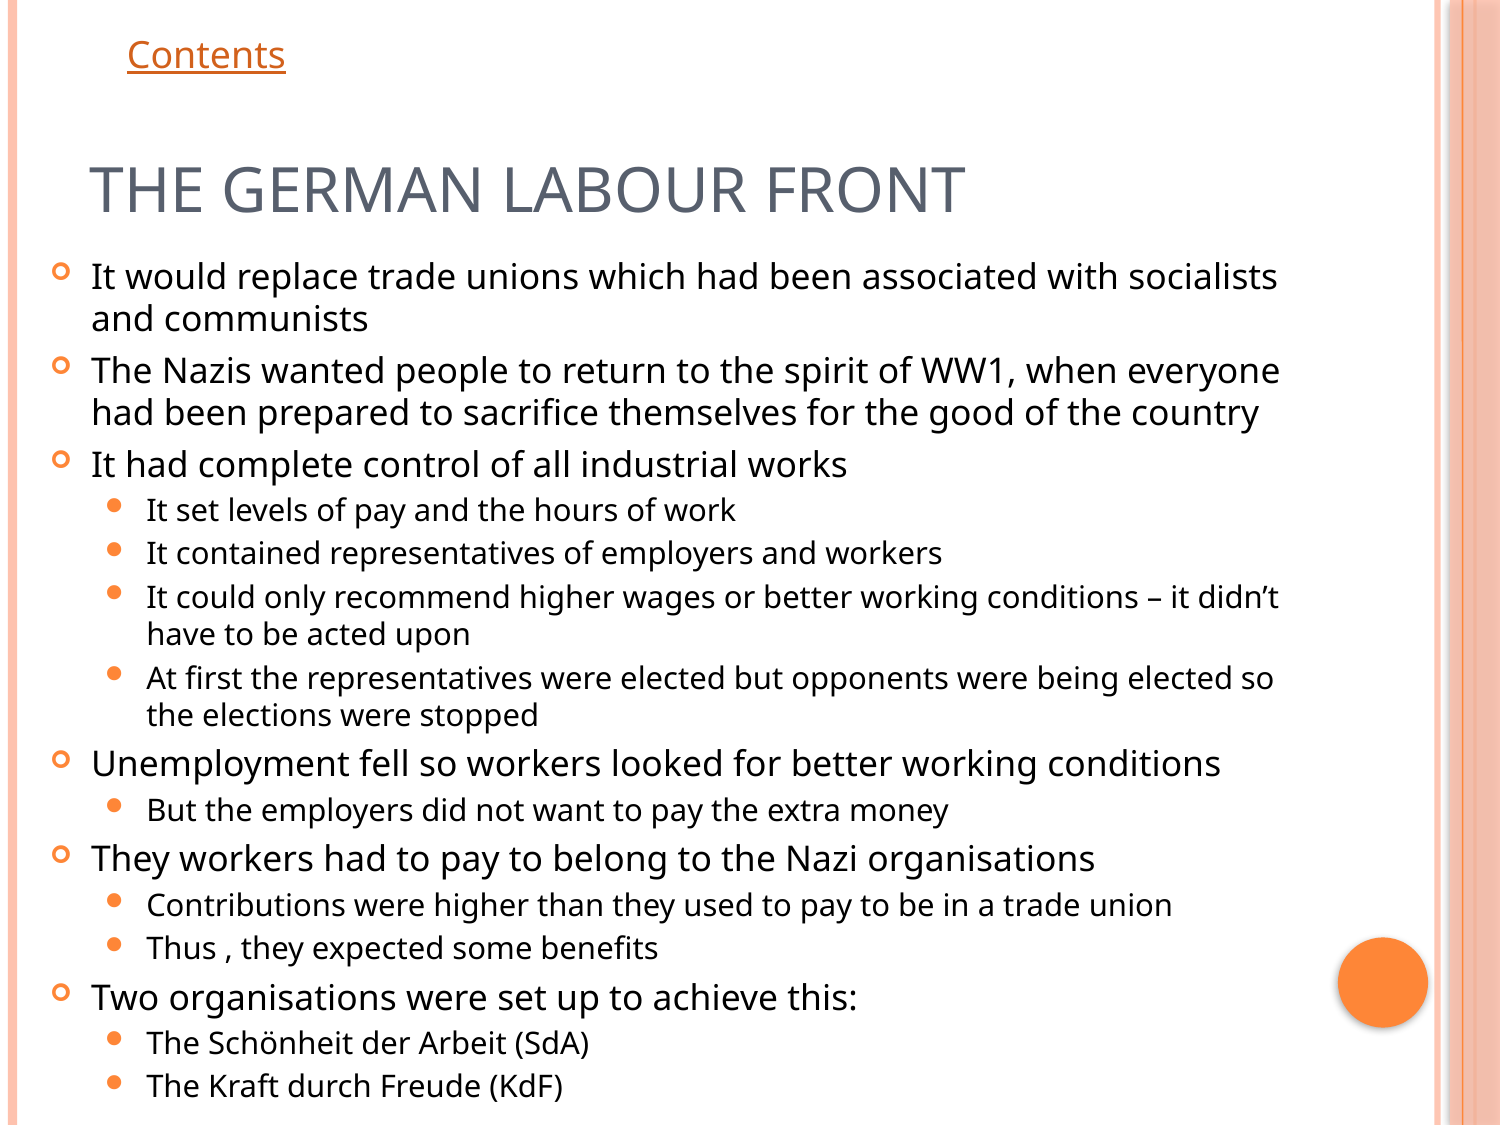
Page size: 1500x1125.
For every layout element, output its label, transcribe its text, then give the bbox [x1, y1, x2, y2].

title The German Labour Front [75, 45, 1300, 233]
list It would replace trade unions which had been associated with socialists and communists The Nazis wanted people to return to the spirit of WW1, when everyone had been prepared to sacrifice themselves for the good of the country It had complete control of all industrial works It set levels of pay and the hours of work It contained representatives of employers and workers It could only recommend higher wages or better working conditions – it didn’t have to be acted upon At first the representatives were elected but opponents were being elected so the elections were stopped Unemployment fell so workers looked for better working conditions But the employers did not want to pay the extra money They workers had to pay to belong to the Nazi organisations Contributions were higher than they used to pay to be in a trade union Thus , they expected some benefits Two organisations were set up to achieve this: The Schönheit der Arbeit (SdA) The Kraft durch Freude (KdF) [34, 245, 1325, 1125]
